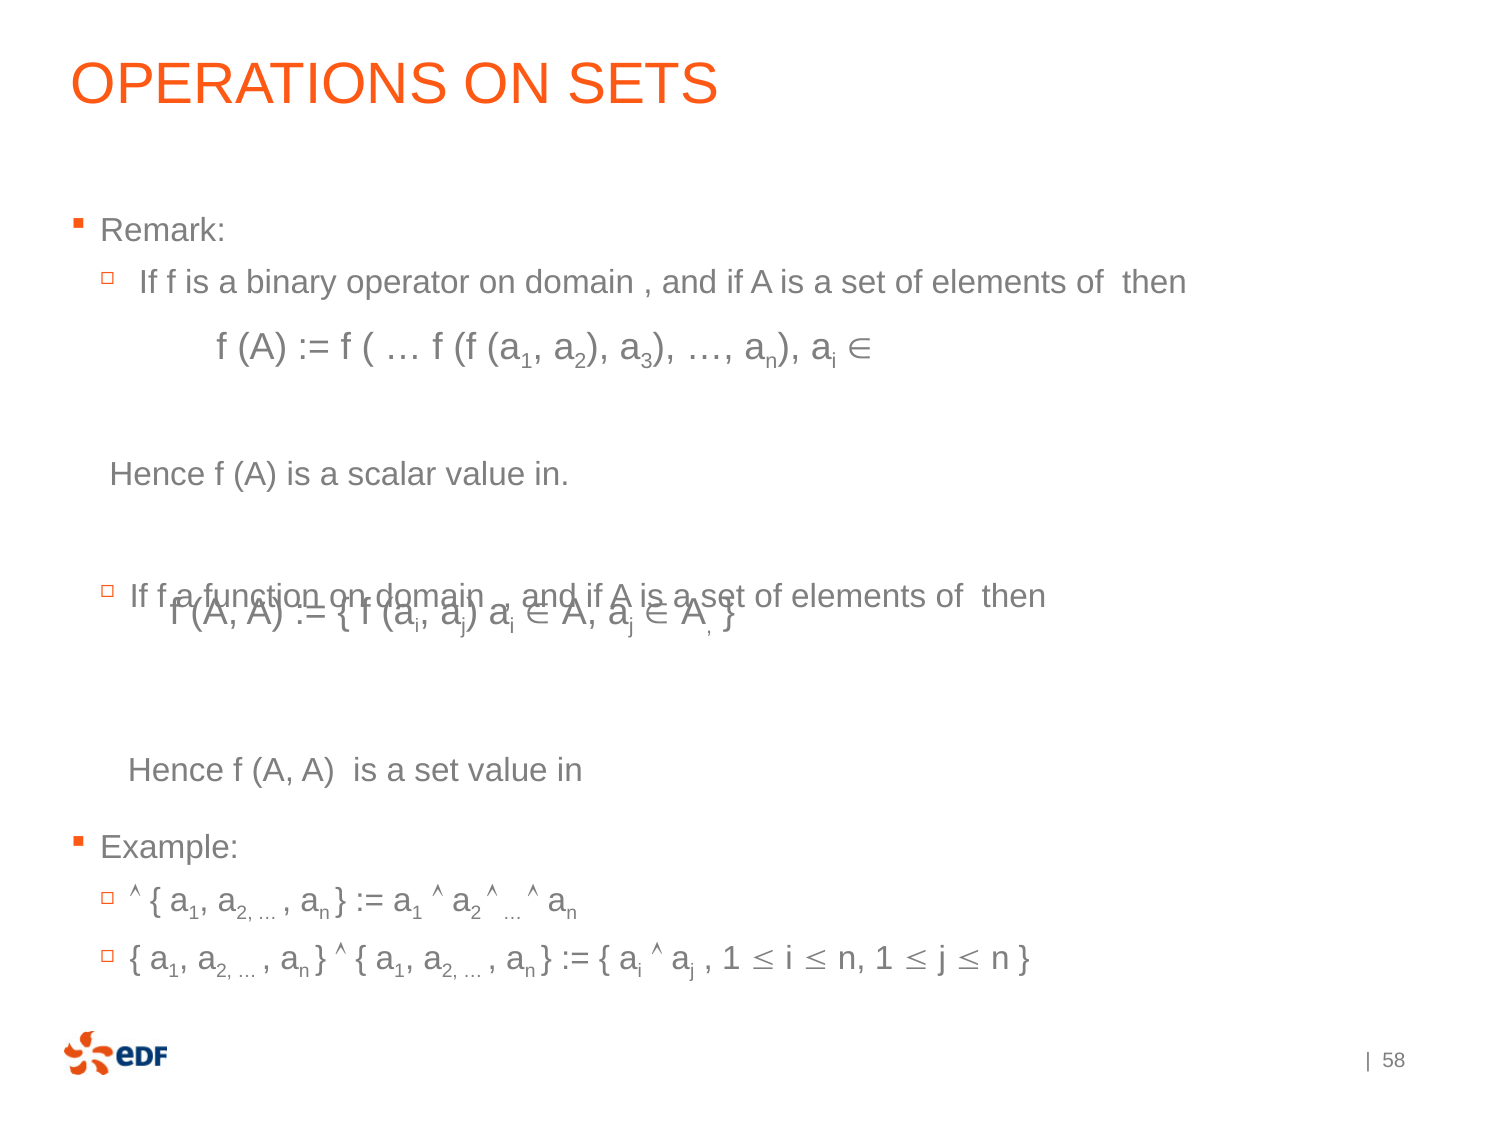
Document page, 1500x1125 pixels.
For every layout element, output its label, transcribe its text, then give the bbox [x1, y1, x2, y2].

picture [64, 1031, 167, 1075]
title Operations on sets [64, 45, 1436, 185]
text_box f (A, A) := { f (ai, aj) ai  A, aj  A, } [154, 579, 751, 646]
